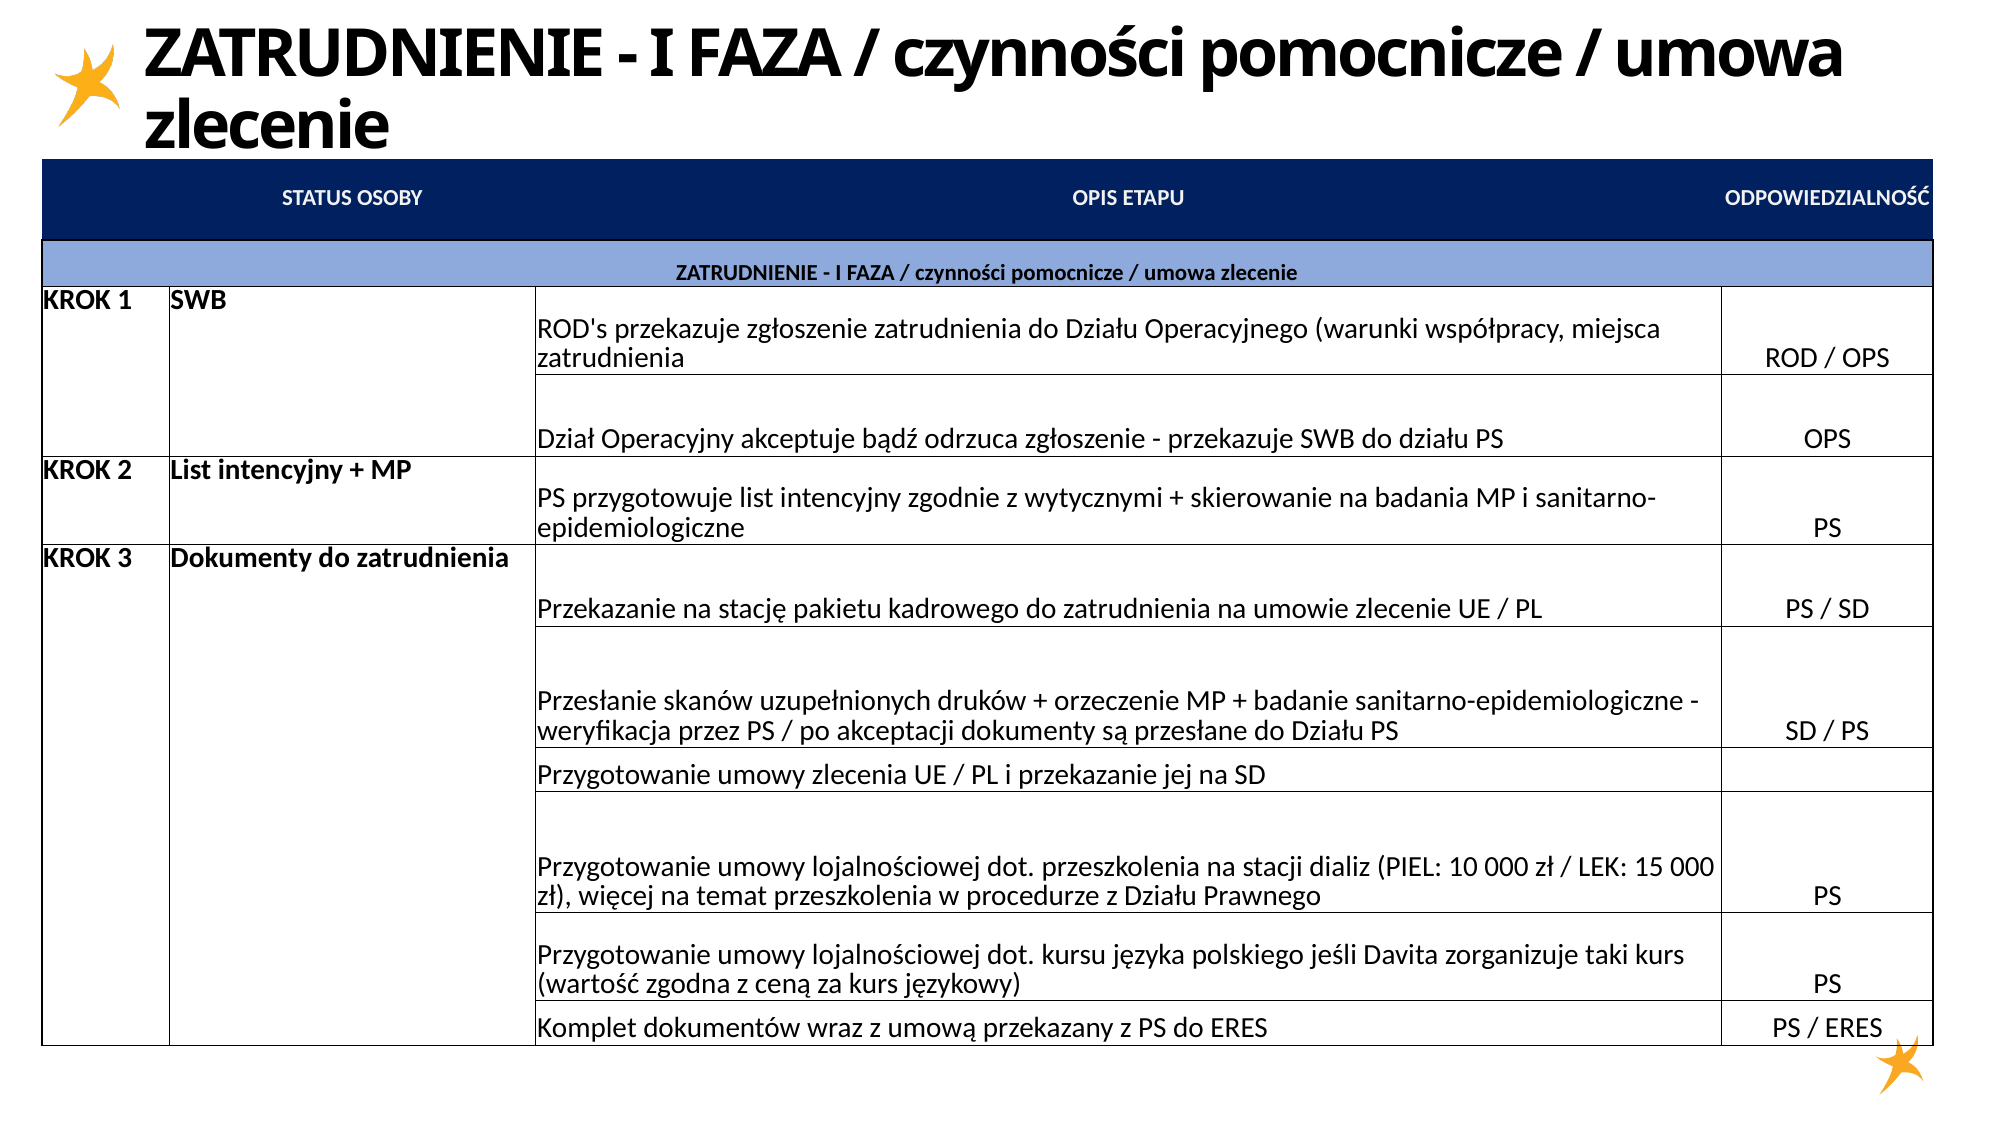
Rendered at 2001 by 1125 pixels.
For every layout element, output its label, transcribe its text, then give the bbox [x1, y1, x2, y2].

table_cell Komplet dokumentów wraz z umową przekazany z PS do ERES [536, 1001, 1721, 1045]
table_cell Dział Operacyjny akceptuje bądź odrzuca zgłoszenie - przekazuje SWB do działu PS [536, 375, 1721, 456]
table_cell Przygotowanie umowy zlecenia UE / PL i przekazanie jej na SD [536, 748, 1721, 791]
table_cell [1722, 748, 1932, 791]
table_cell KROK 2 [43, 457, 169, 544]
table_cell PS / SD [1722, 545, 1932, 626]
table_cell ROD / OPS [1722, 287, 1932, 374]
table_cell PS / ERES [1722, 1001, 1932, 1045]
table_header OPIS ETAPU [536, 159, 1722, 239]
table_cell PS [1722, 792, 1932, 912]
title ZATRUDNIENIE - I FAZA / czynności pomocnicze / umowa zlecenie [145, 23, 1959, 159]
table_header STATUS OSOBY [169, 159, 536, 239]
table_cell Przygotowanie umowy lojalnościowej dot. przeszkolenia na stacji dializ (PIEL: 10 000 zł / LEK: 15 000 zł), więcej na temat przeszkolenia w procedurze z Działu Prawnego [536, 792, 1721, 912]
table_cell PS przygotowuje list intencyjny zgodnie z wytycznymi + skierowanie na badania MP i sanitarno-epidemiologiczne [536, 457, 1721, 544]
table_cell Przesłanie skanów uzupełnionych druków + orzeczenie MP + badanie sanitarno-epidemiologiczne - weryfikacja przez PS / po akceptacji dokumenty są przesłane do Działu PS [536, 627, 1721, 747]
table_cell Dokumenty do zatrudnienia [170, 545, 535, 1045]
table_cell PS [1722, 457, 1932, 544]
table_cell ROD's przekazuje zgłoszenie zatrudnienia do Działu Operacyjnego (warunki współpracy, miejsca zatrudnienia [536, 287, 1721, 374]
table_cell KROK 3 [43, 545, 169, 1045]
table_cell ZATRUDNIENIE - I FAZA / czynności pomocnicze / umowa zlecenie [43, 241, 1932, 286]
table_cell PS [1722, 913, 1932, 1000]
table_cell SD / PS [1722, 627, 1932, 747]
table_header ODPOWIEDZIALNOŚĆ [1722, 159, 1933, 239]
table_cell SWB [170, 287, 535, 456]
table_cell Przygotowanie umowy lojalnościowej dot. kursu języka polskiego jeśli Davita zorganizuje taki kurs (wartość zgodna z ceną za kurs językowy) [536, 913, 1721, 1000]
table_header [42, 159, 169, 239]
table_cell List intencyjny + MP [170, 457, 535, 544]
table_cell KROK 1 [43, 287, 169, 456]
table_cell OPS [1722, 375, 1932, 456]
table_cell Przekazanie na stację pakietu kadrowego do zatrudnienia na umowie zlecenie UE / PL [536, 545, 1721, 626]
